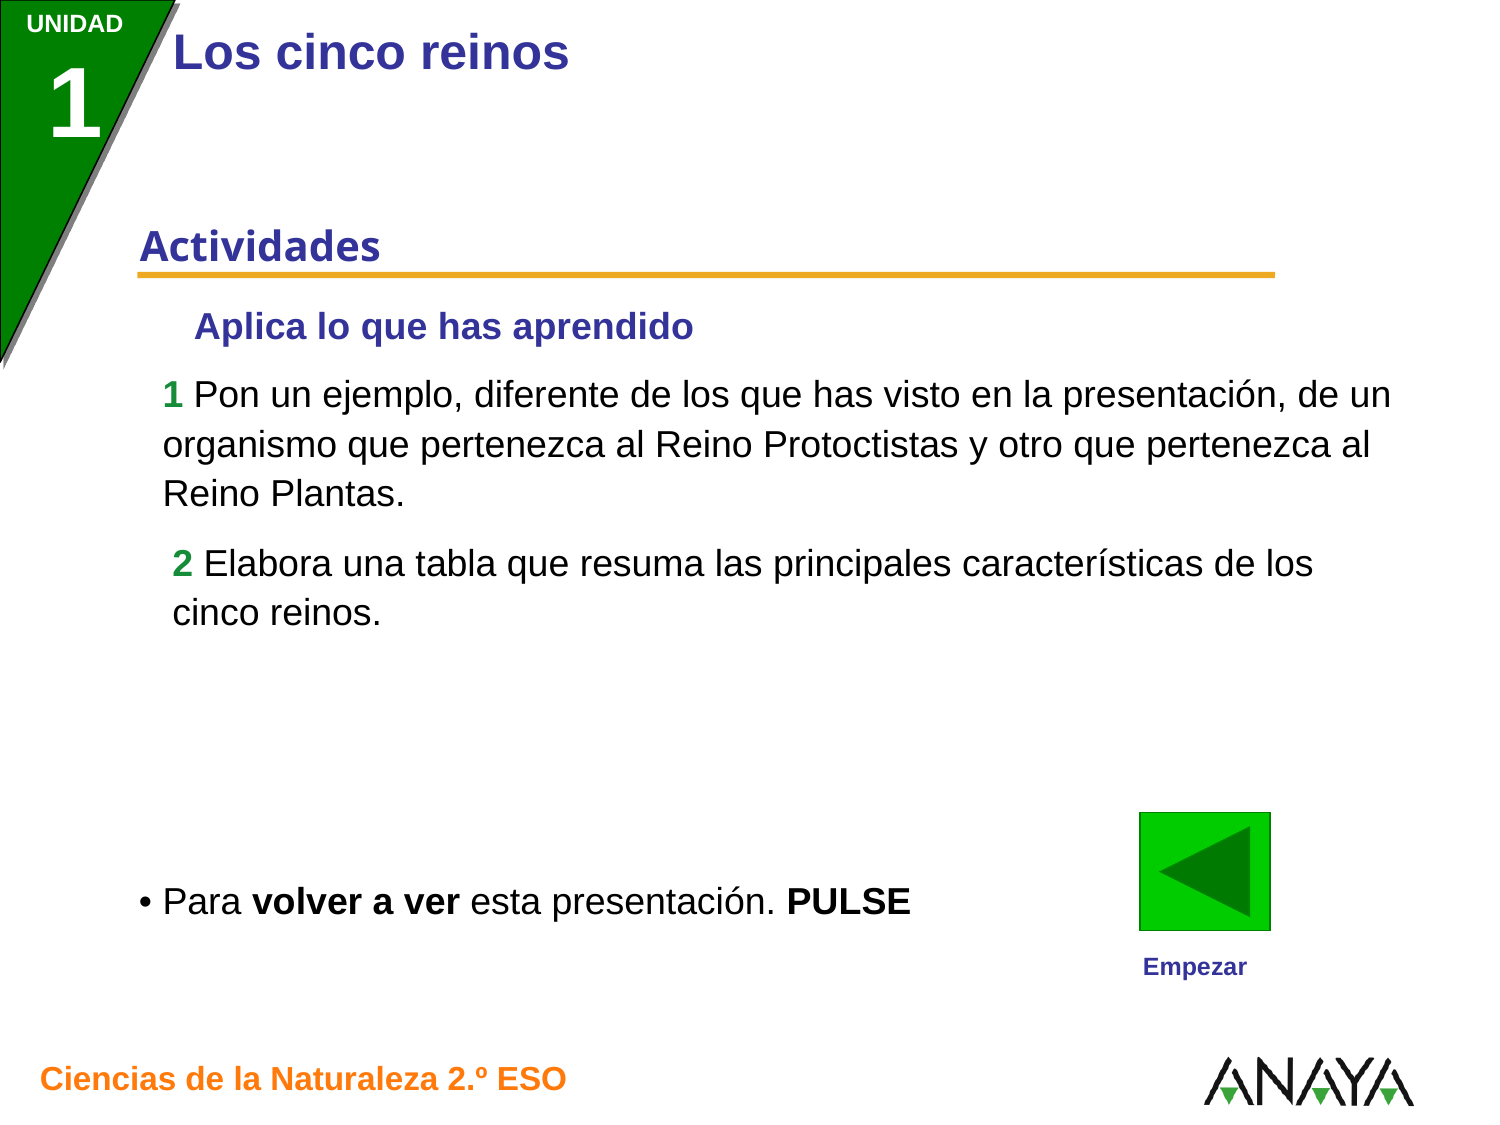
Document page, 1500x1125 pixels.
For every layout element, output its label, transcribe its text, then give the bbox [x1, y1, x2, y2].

text_box Actividades [125, 212, 1275, 278]
text_box 2 Elabora una tabla que resuma las principales características de los cinco reinos. [157, 527, 1363, 641]
text_box • Para volver a ver esta presentación. PULSE [123, 870, 1117, 930]
picture [1175, 1029, 1457, 1125]
text_box Empezar [1128, 942, 1282, 988]
text_box Aplica lo que has aprendido 1 Pon un ejemplo, diferente de los que has visto en la presentación, de un organismo que pertenezca al Reino Protoctistas y otro que pertenezca al Reino Plantas. [147, 294, 1457, 522]
text_box [1140, 812, 1270, 931]
